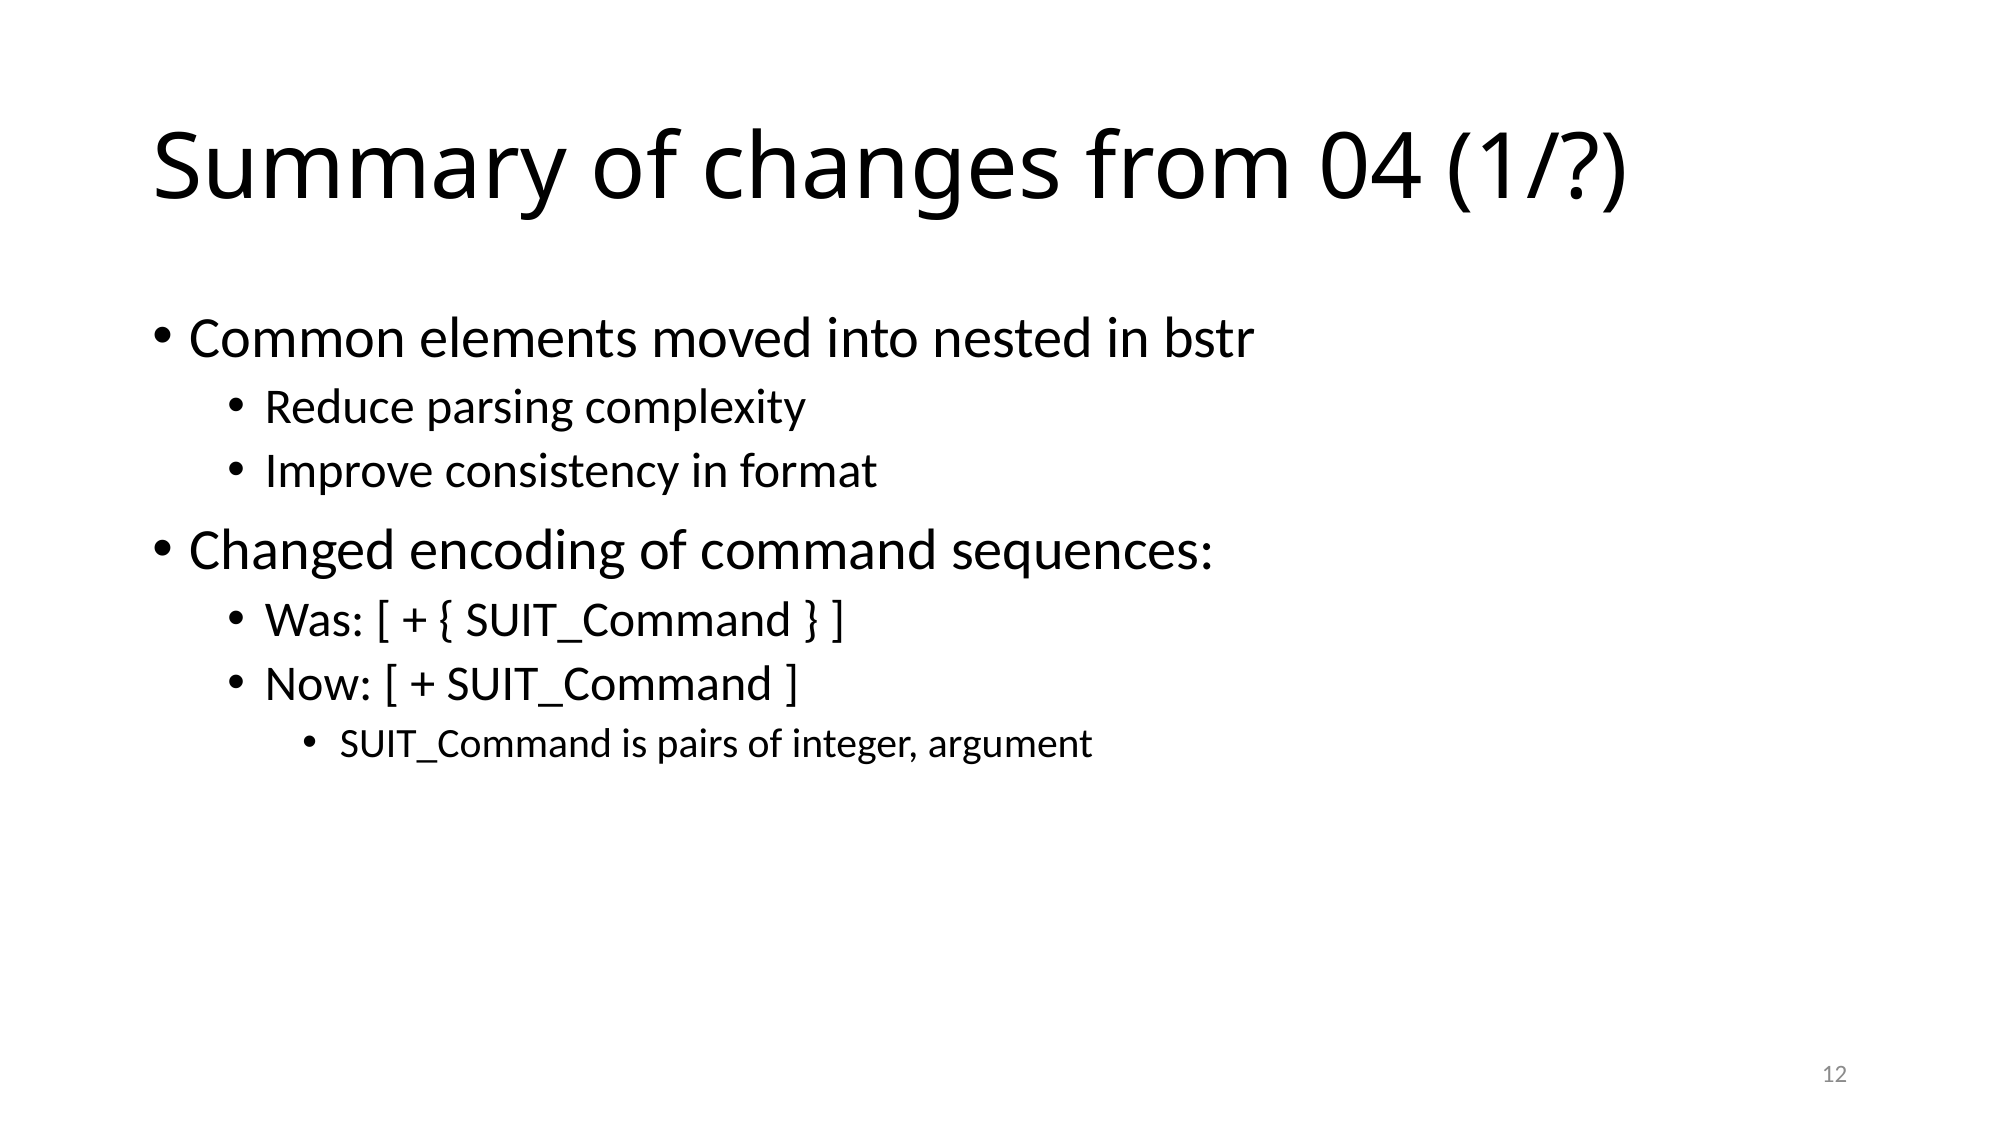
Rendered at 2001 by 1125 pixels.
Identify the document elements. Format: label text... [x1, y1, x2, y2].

title Summary of changes from 04 (1/?) [137, 59, 1863, 278]
slide_number 12 [1412, 1042, 1863, 1103]
list Common elements moved into nested in bstr Reduce parsing complexity Improve consistency in format Changed encoding of command sequences: Was: [ + { SUIT_Command } ] Now: [ + SUIT_Command ] SUIT_Command is pairs of integer, argument [137, 299, 1863, 1014]
